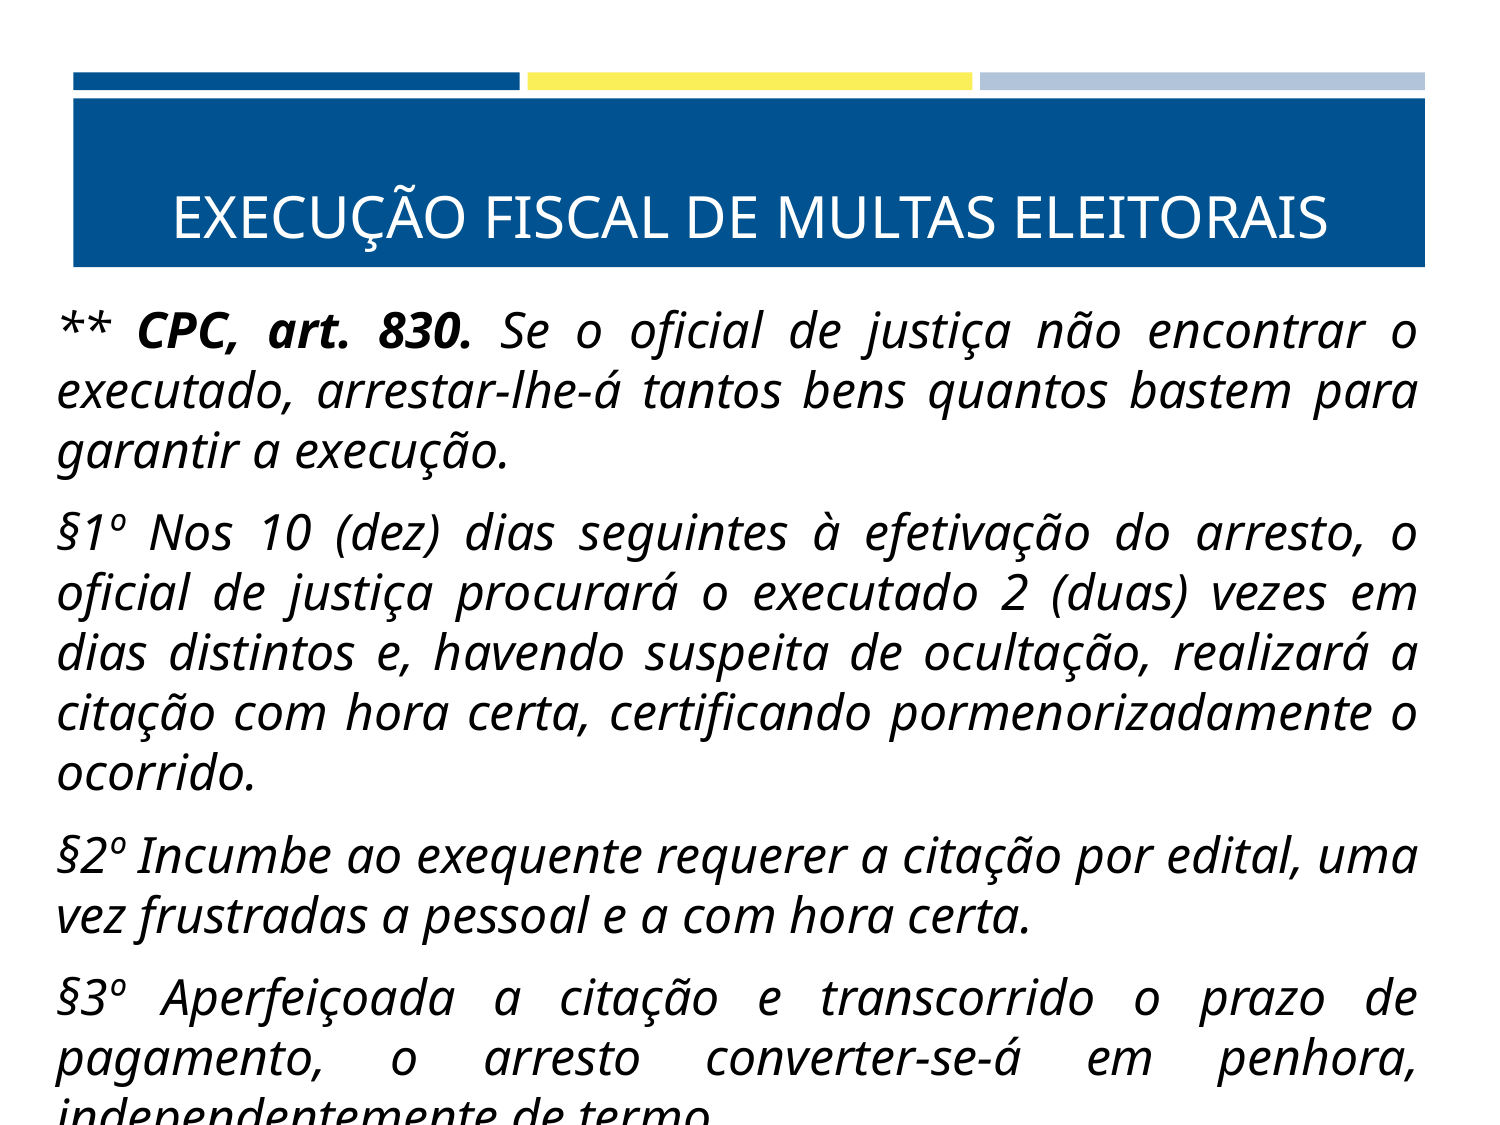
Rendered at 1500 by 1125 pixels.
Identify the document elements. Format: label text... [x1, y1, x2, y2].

list ** CPC, art. 830. Se o oficial de justiça não encontrar o executado, arrestar-lhe-á tantos bens quantos bastem para garantir a execução. §1º Nos 10 (dez) dias seguintes à efetivação do arresto, o oficial de justiça procurará o executado 2 (duas) vezes em dias distintos e, havendo suspeita de ocultação, realizará a citação com hora certa, certificando pormenorizadamente o ocorrido. §2º Incumbe ao exequente requerer a citação por edital, uma vez frustradas a pessoal e a com hora certa. §3º Aperfeiçoada a citação e transcorrido o prazo de pagamento, o arresto converter-se-á em penhora, independentemente de termo. [41, 290, 1436, 1094]
title EXECUÇÃO FISCAL DE MULTAS ELEITORAIS [95, 112, 1406, 259]
